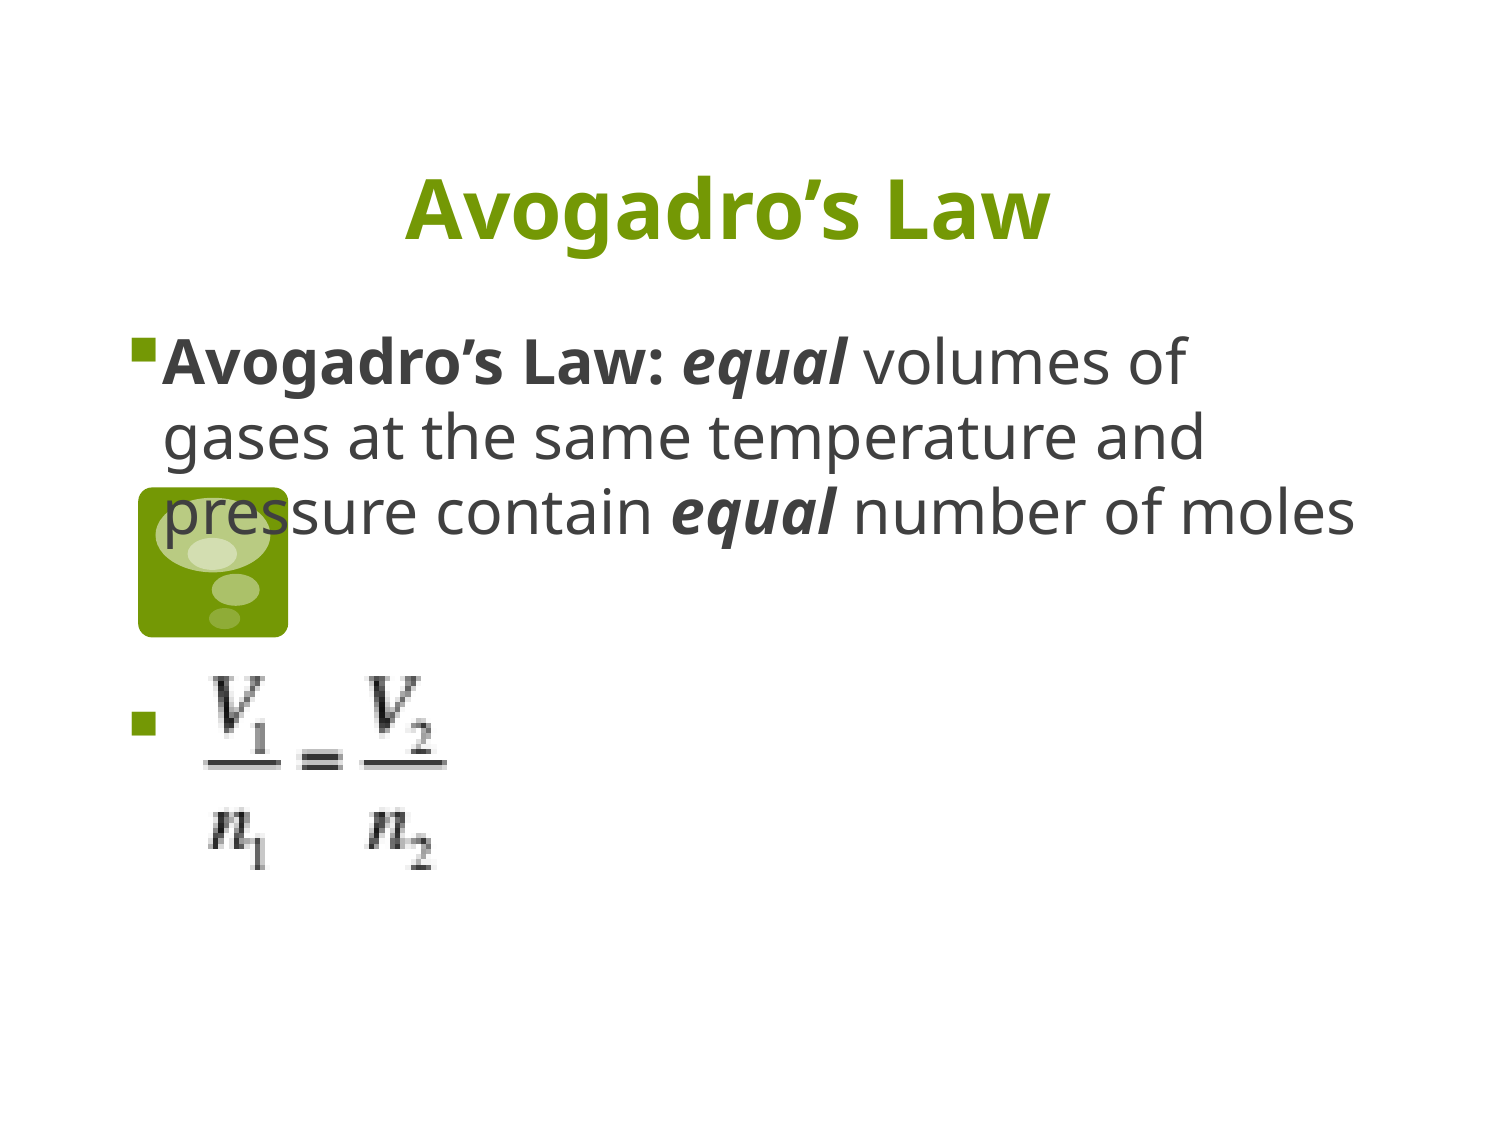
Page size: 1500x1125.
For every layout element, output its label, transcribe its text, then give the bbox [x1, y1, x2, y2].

list Avogadro’s Law: equal volumes of gases at the same temperature and pressure contain equal number of moles [110, 314, 1374, 1040]
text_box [192, 649, 453, 877]
title Avogadro’s Law [323, 76, 1135, 264]
